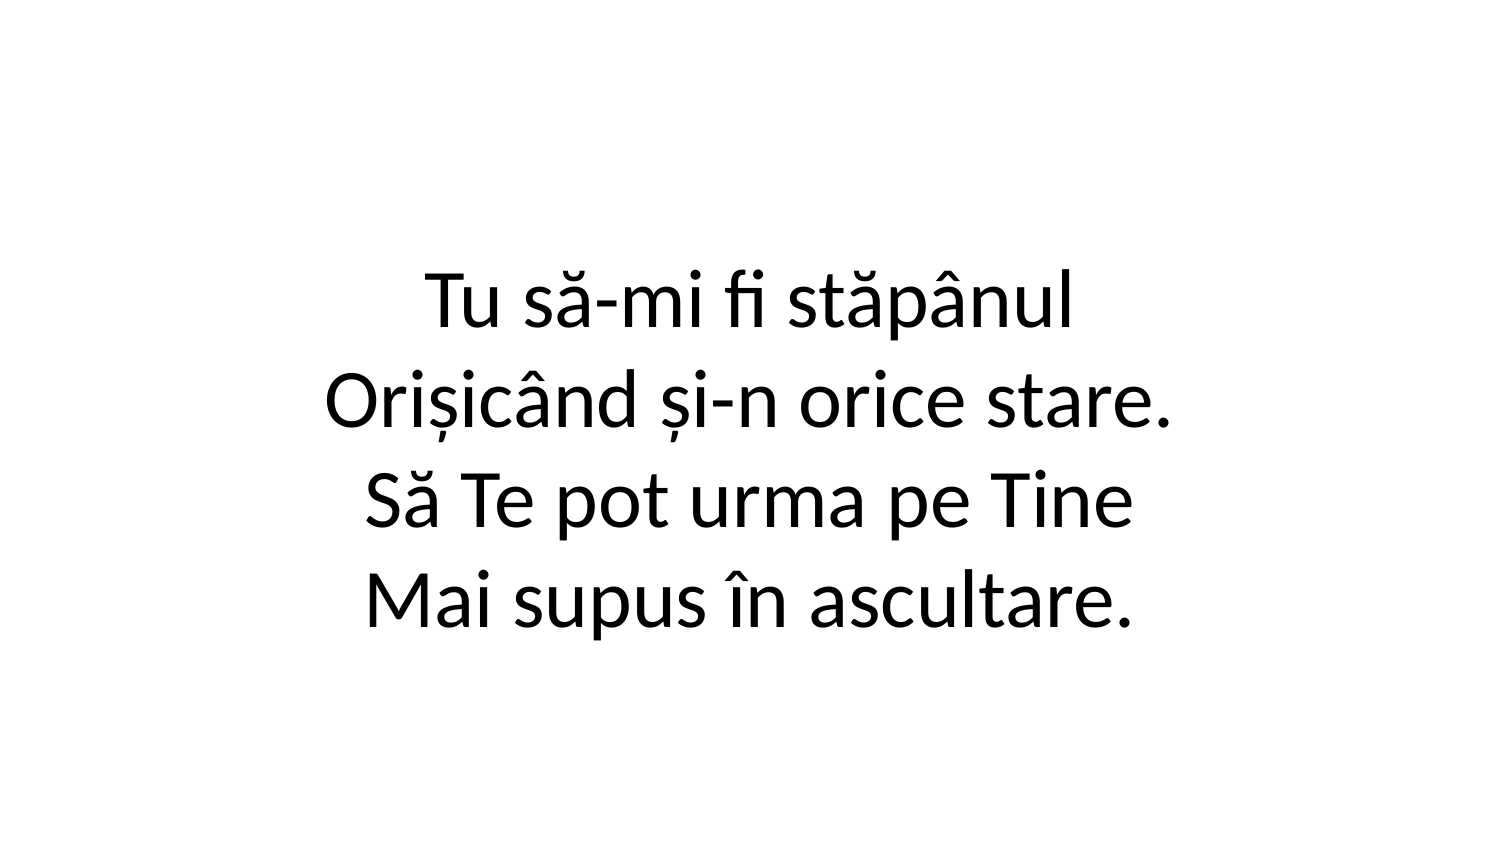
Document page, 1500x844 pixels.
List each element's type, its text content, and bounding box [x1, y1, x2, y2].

text_box Tu să-mi fi stăpânul Orișicând și-n orice stare. Să Te pot urma pe Tine Mai supus în ascultare. [309, 192, 1191, 652]
